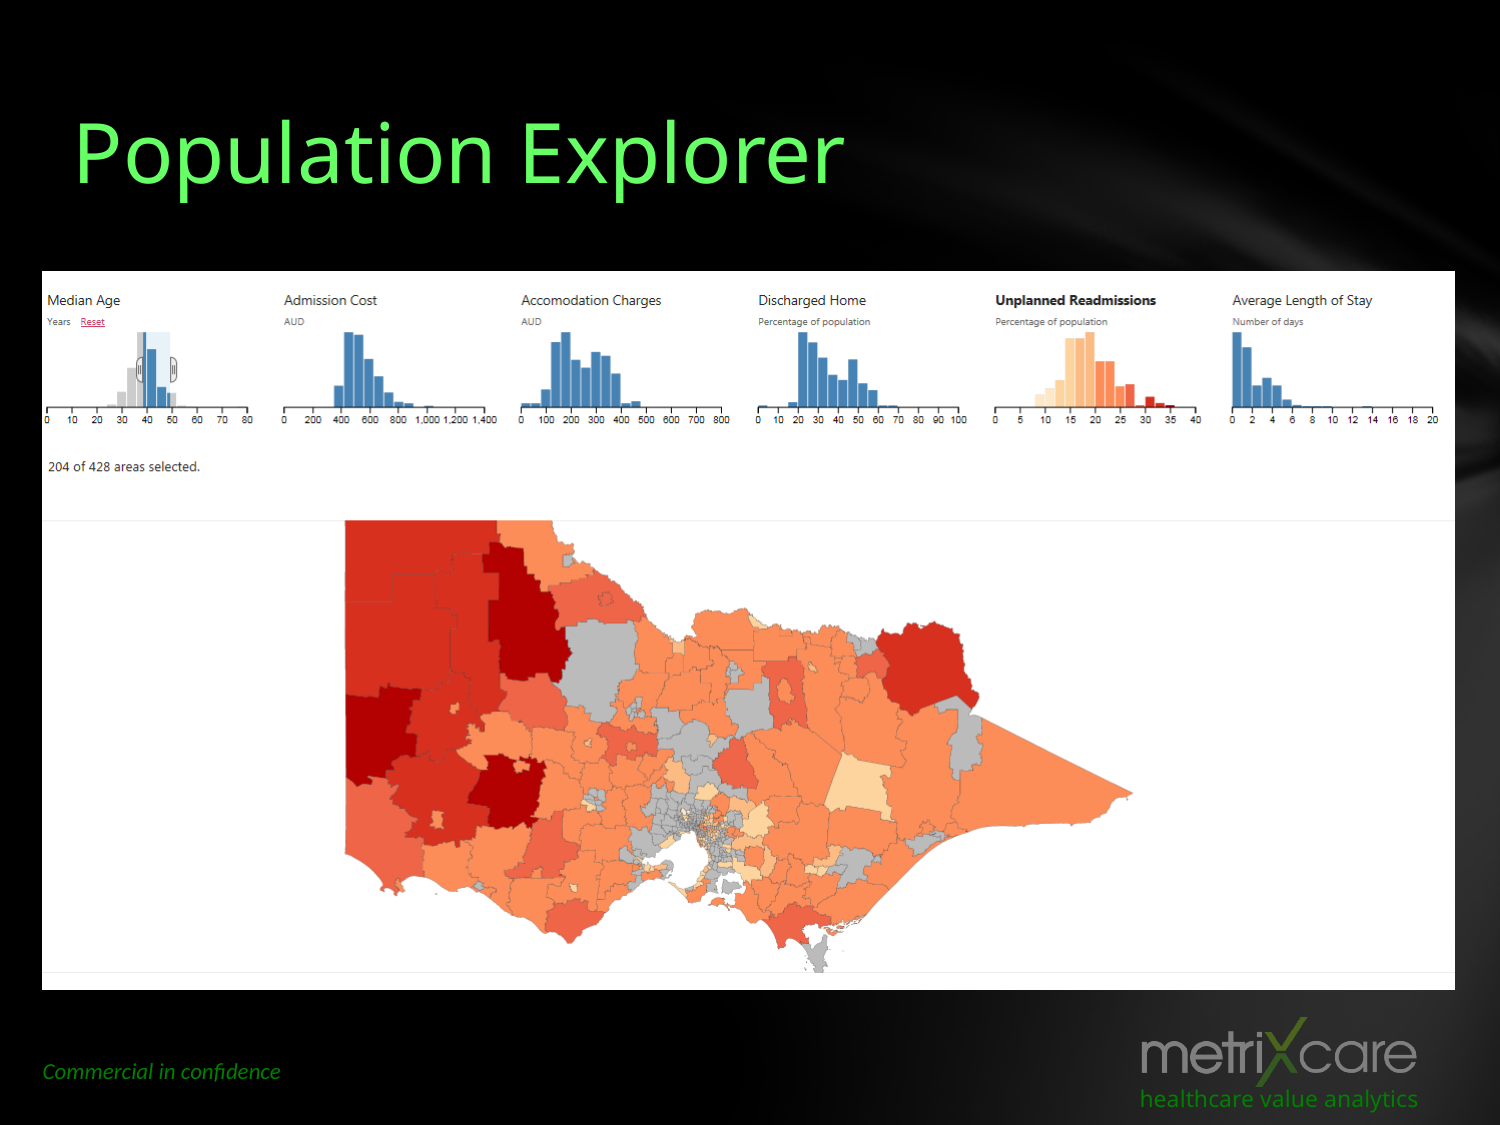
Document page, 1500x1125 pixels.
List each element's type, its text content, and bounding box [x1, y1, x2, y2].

title Population Explorer [57, 33, 1318, 209]
picture [42, 271, 1455, 991]
picture [1118, 1011, 1440, 1094]
